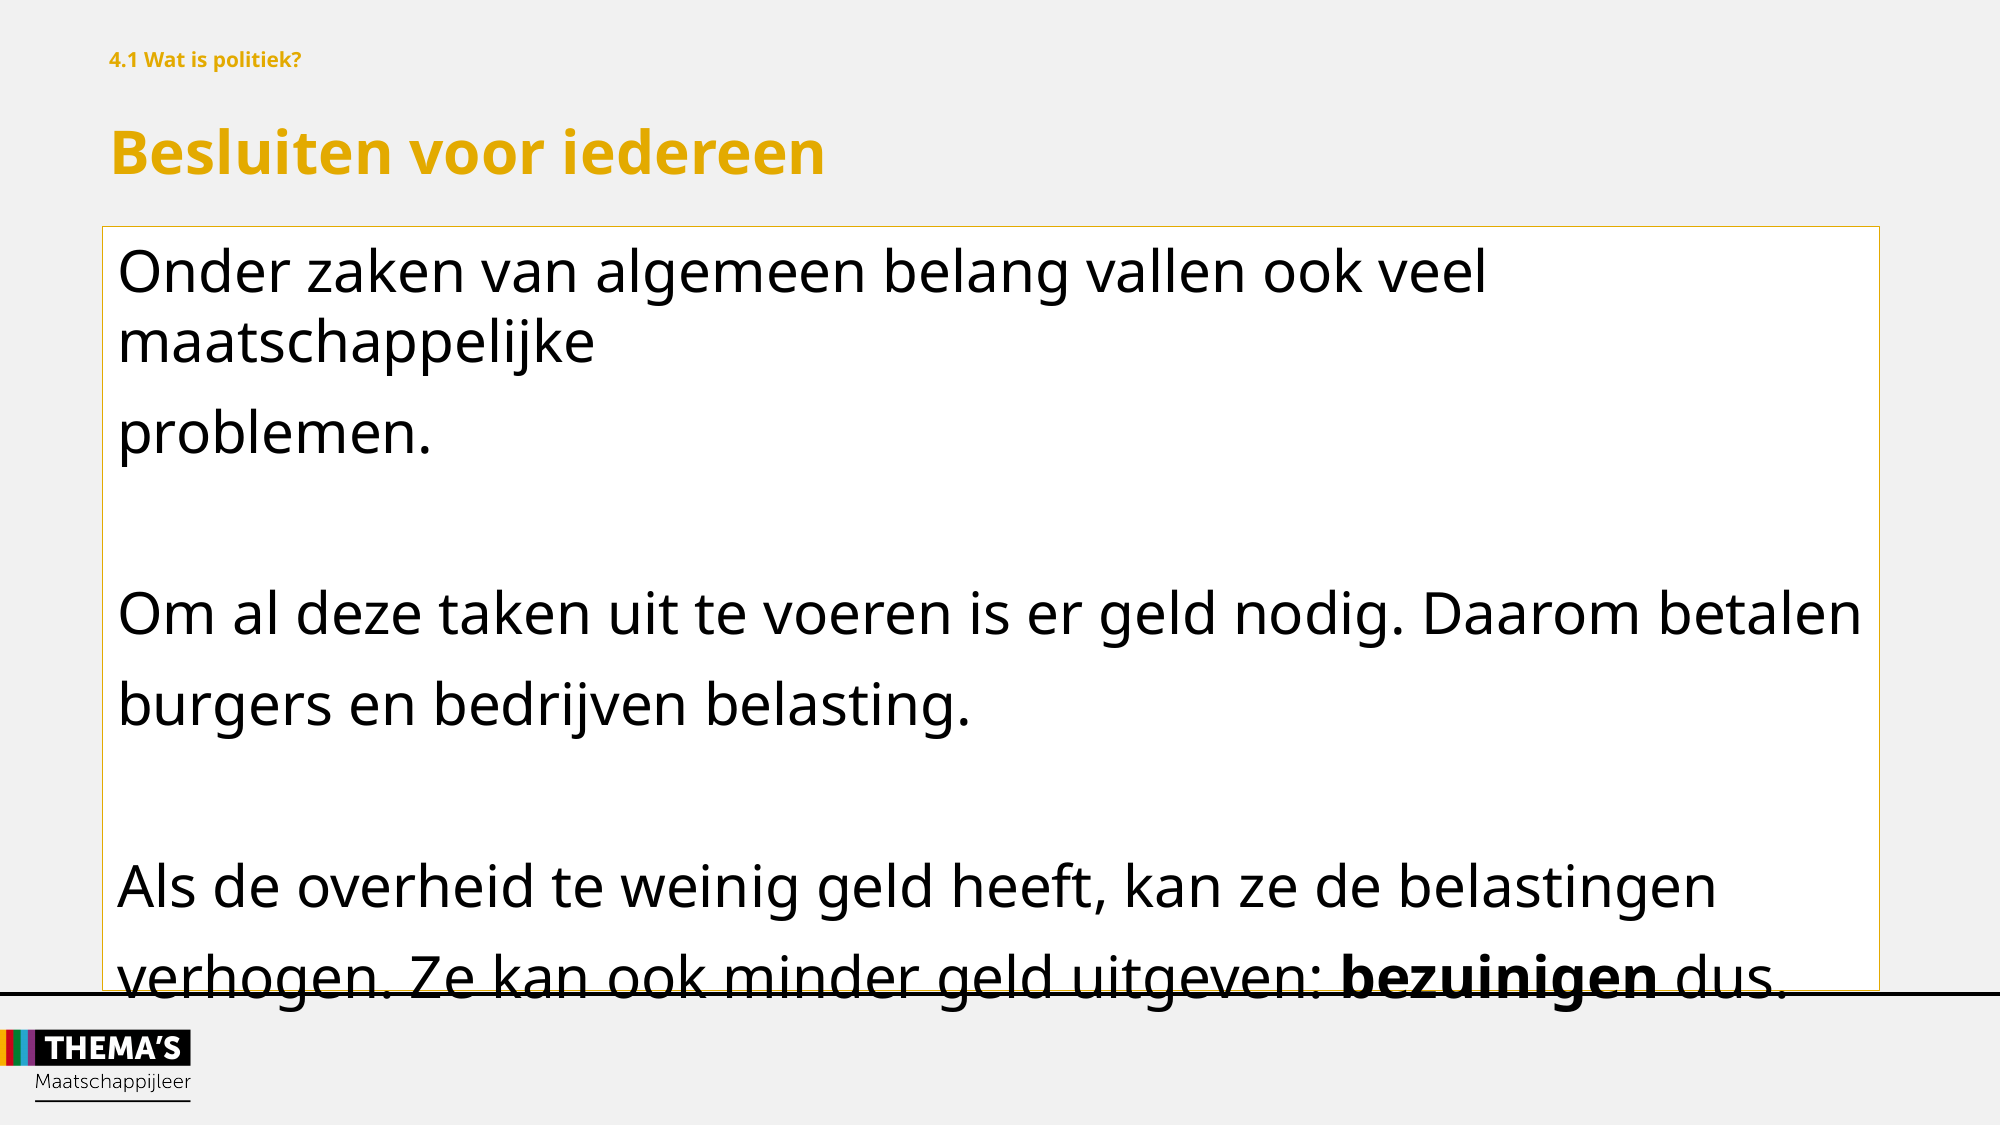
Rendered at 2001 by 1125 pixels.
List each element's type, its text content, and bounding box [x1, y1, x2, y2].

picture [0, 993, 203, 1125]
list 4.1 Wat is politiek? [94, 33, 941, 88]
list Onder zaken van algemeen belang vallen ook veel maatschappelijke problemen. Om al deze taken uit te voeren is er geld nodig. Daarom betalen burgers en bedrijven belasting. Als de overheid te weinig geld heeft, kan ze de belastingen verhogen. Ze kan ook minder geld uitgeven: bezuinigen dus. [102, 226, 1880, 991]
list Besluiten voor iedereen [94, 114, 1879, 205]
